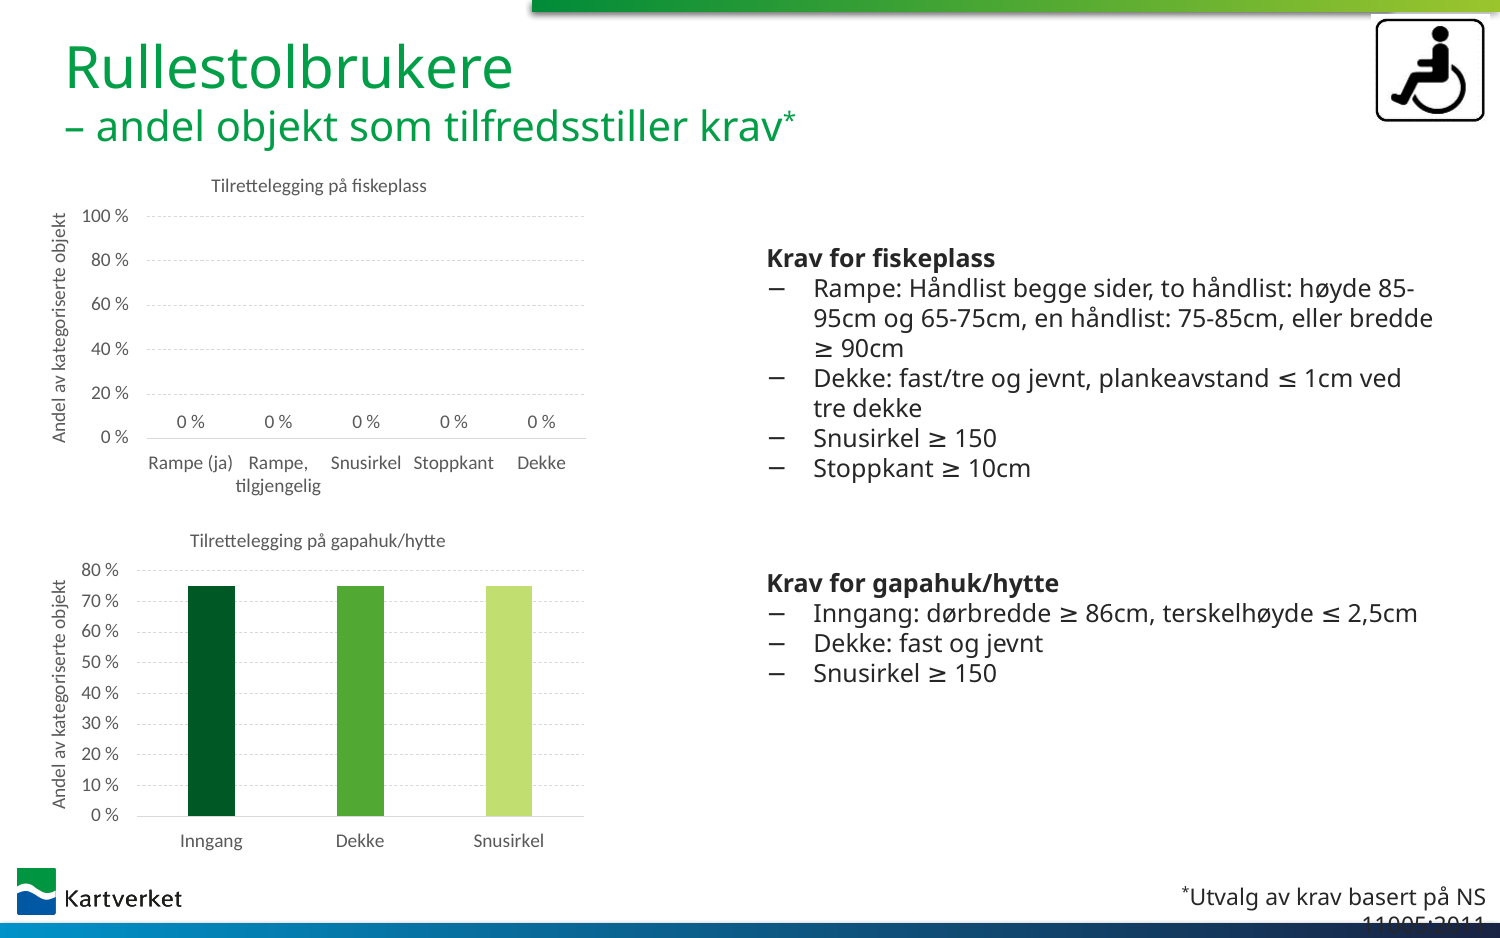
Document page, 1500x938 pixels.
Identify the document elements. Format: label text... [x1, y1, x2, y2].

text_box Rullestolbrukere – andel objekt som tilfredsstiller krav* [49, 29, 1431, 158]
text_box Krav for gapahuk/hytte Inngang: dørbredde ≥ 86cm, terskelhøyde ≤ 2,5cm Dekke: fast og jevnt Snusirkel ≥ 150 [751, 560, 1452, 695]
picture [41, 520, 595, 859]
picture [41, 166, 597, 505]
text_box *Utvalg av krav basert på NS 11005:2011 [1068, 873, 1500, 938]
picture [1371, 13, 1491, 127]
text_box Krav for fiskeplass Rampe: Håndlist begge sider, to håndlist: høyde 85-95cm og 65-75cm, en håndlist: 75-85cm, eller bredde ≥ 90cm Dekke: fast/tre og jevnt, plankeavstand ≤ 1cm ved tre dekke Snusirkel ≥ 150 Stoppkant ≥ 10cm [751, 235, 1452, 490]
